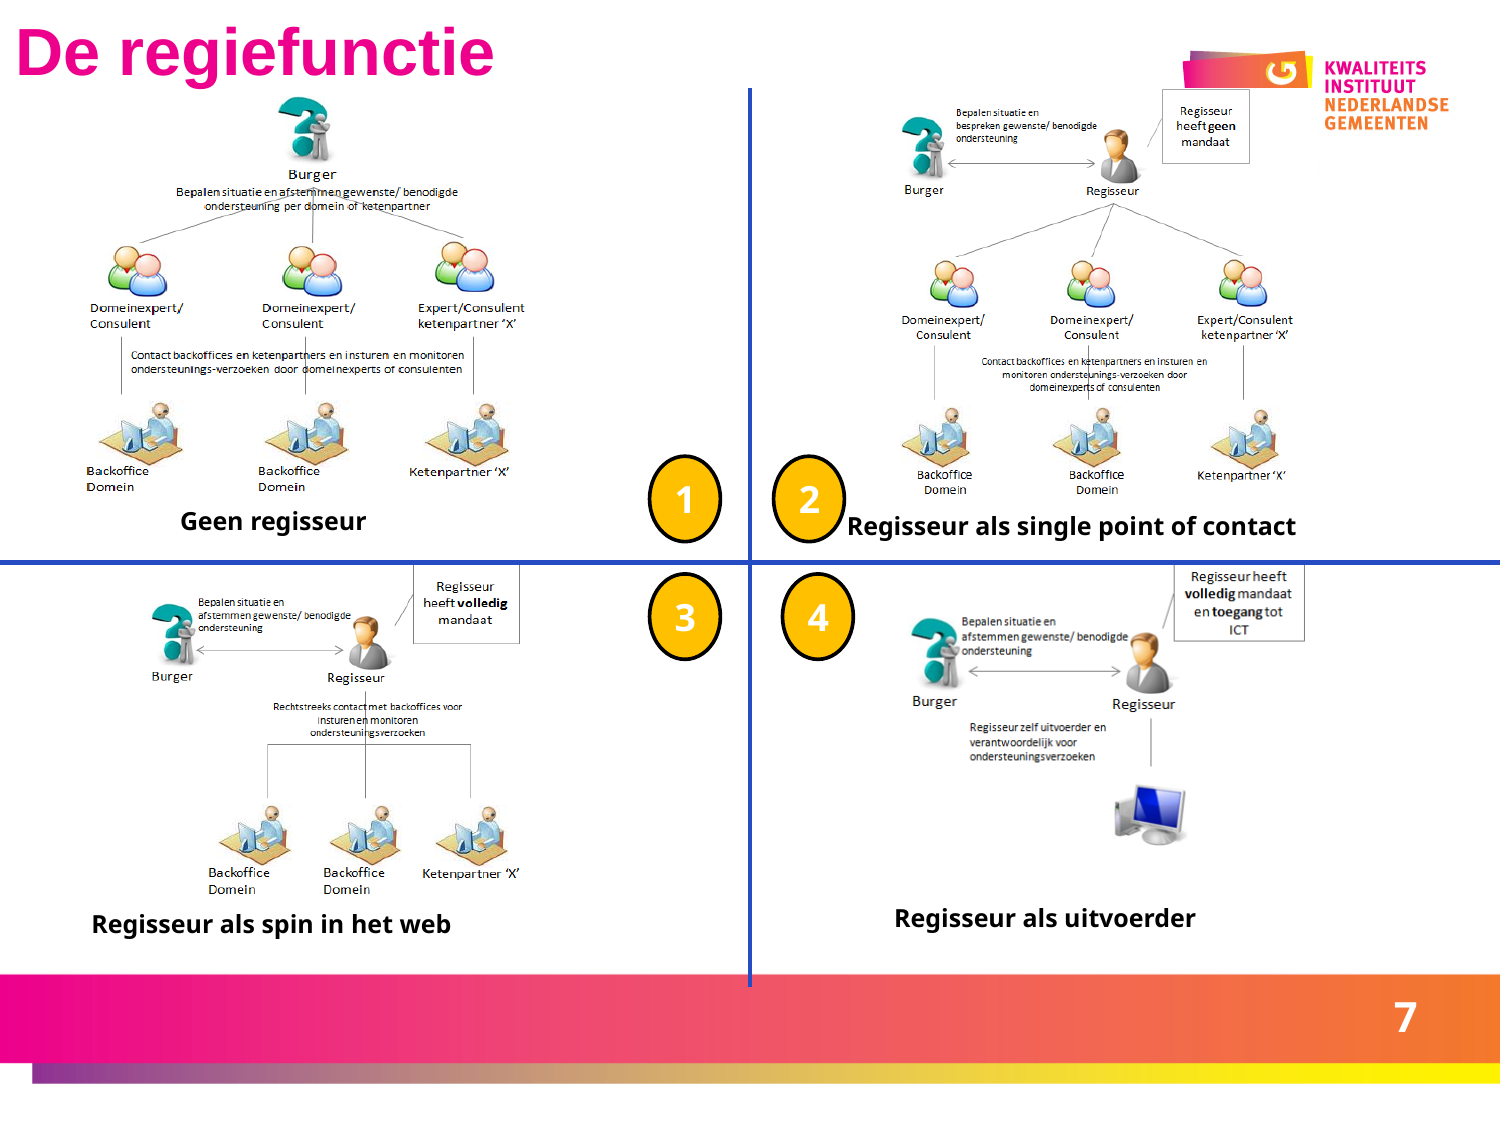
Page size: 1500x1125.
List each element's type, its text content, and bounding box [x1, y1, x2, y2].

title De regiefunctie [0, 1, 1023, 97]
picture [0, 0, 1500, 560]
text_box Regisseur als spin in het web [76, 901, 633, 947]
text_box 4 [782, 573, 854, 660]
text_box 7 [1373, 987, 1439, 1051]
picture [0, 95, 748, 560]
text_box Geen regisseur [165, 511, 455, 543]
text_box Regisseur als uitvoerder [879, 895, 1435, 940]
text_box 2 [773, 456, 845, 542]
text_box Regisseur als single point of contact [832, 503, 1388, 549]
text_box 3 [649, 573, 721, 660]
text_box 1 [649, 456, 721, 542]
picture [0, 563, 1500, 1125]
